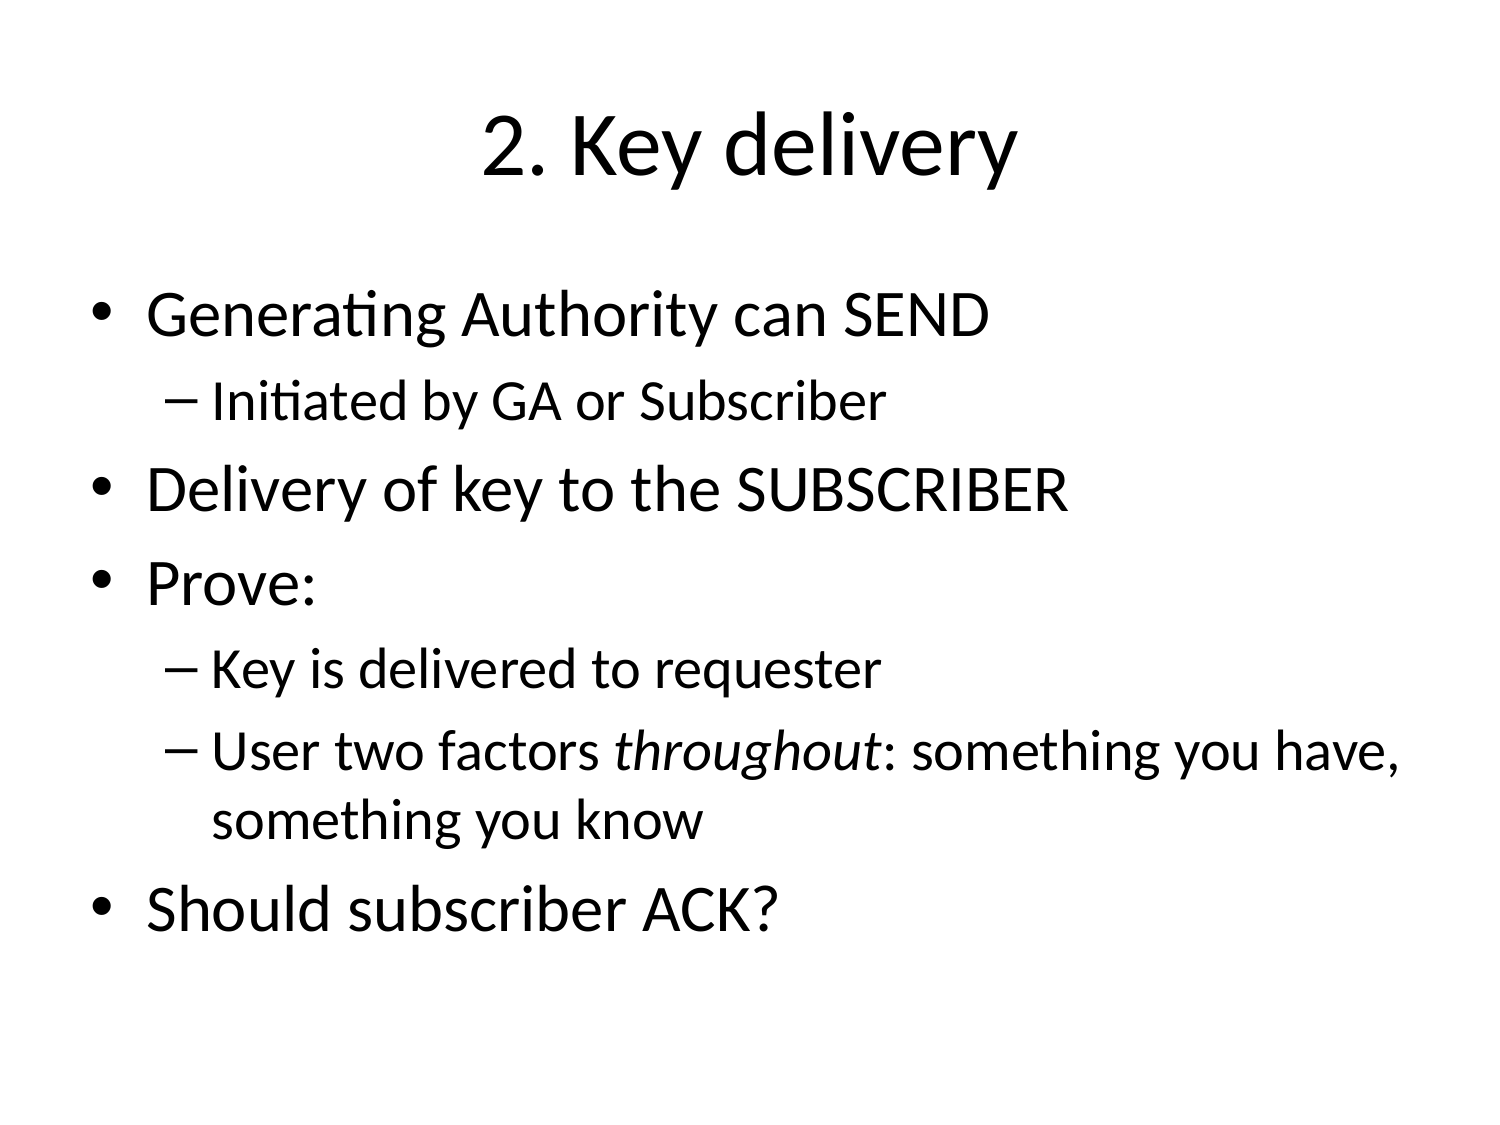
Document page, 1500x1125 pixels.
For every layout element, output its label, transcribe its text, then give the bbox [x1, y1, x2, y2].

title 2. Key delivery [75, 45, 1425, 233]
list Generating Authority can SEND Initiated by GA or Subscriber Delivery of key to the SUBSCRIBER Prove: Key is delivered to requester User two factors throughout: something you have, something you know Should subscriber ACK? [75, 262, 1425, 1005]
